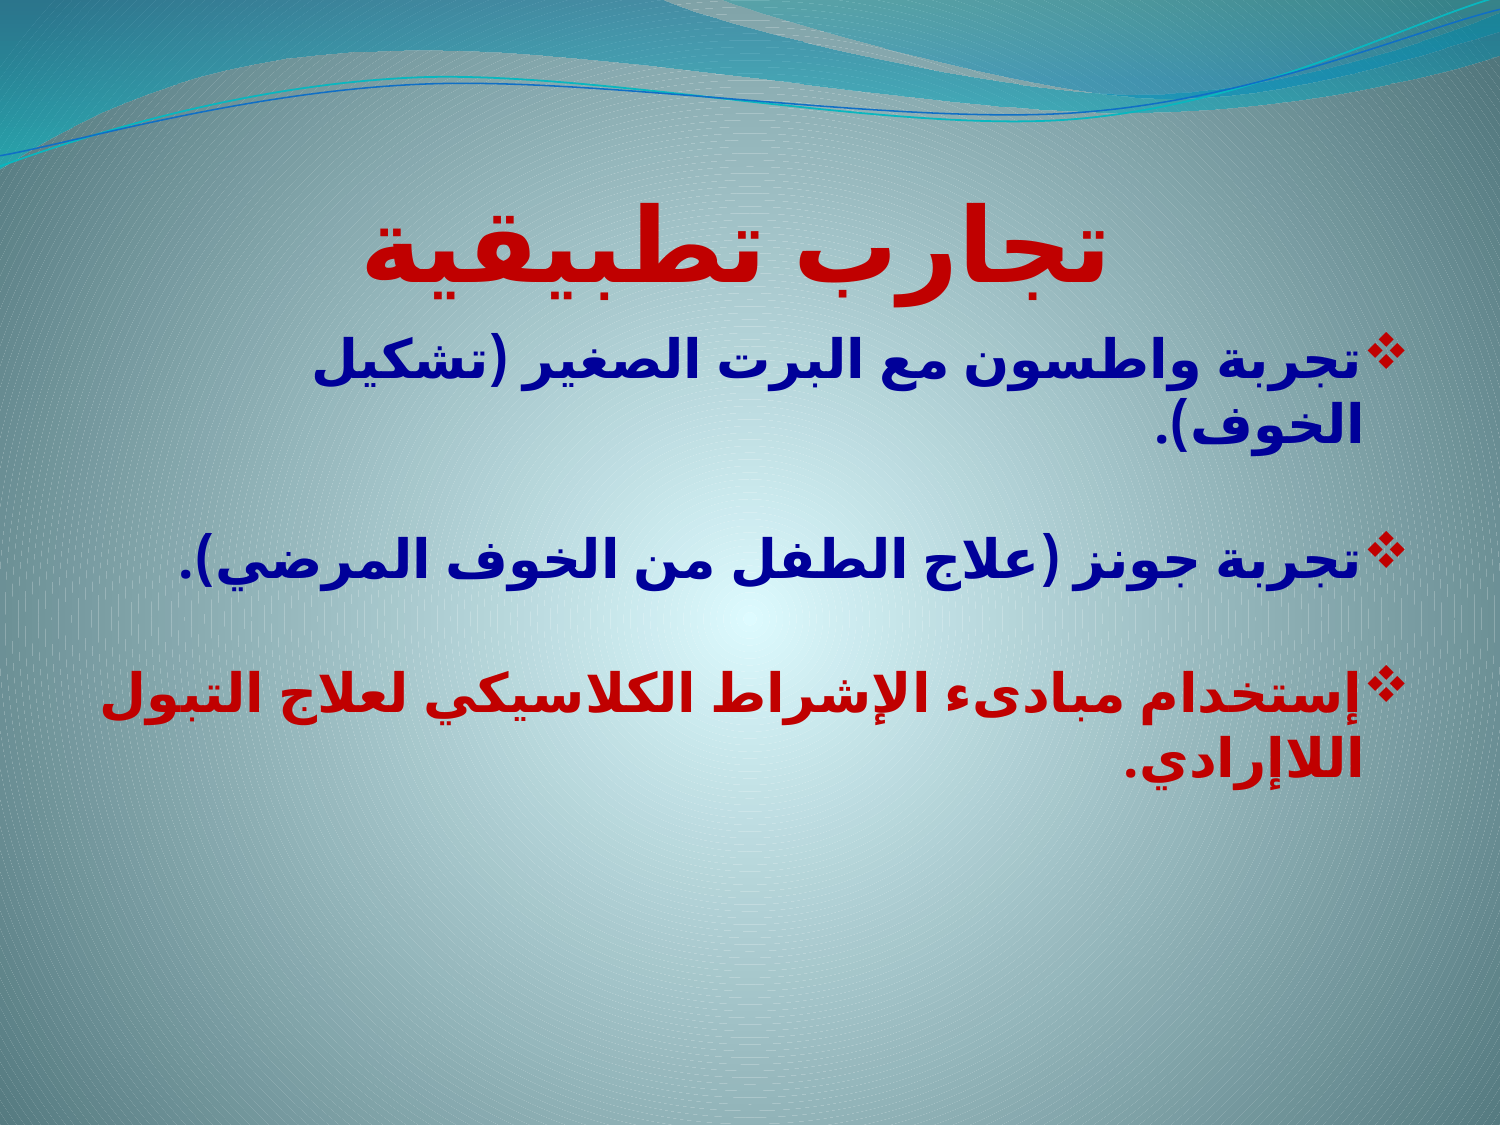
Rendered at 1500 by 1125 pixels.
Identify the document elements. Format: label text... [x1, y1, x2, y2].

title تجارب تطبيقية [75, 115, 1425, 303]
list تجربة واطسون مع البرت الصغير (تشكيل الخوف). تجربة جونز (علاج الطفل من الخوف المرضي). إستخدام مبادىء الإشراط الكلاسيكي لعلاج التبول اللاإرادي. [75, 317, 1425, 1038]
